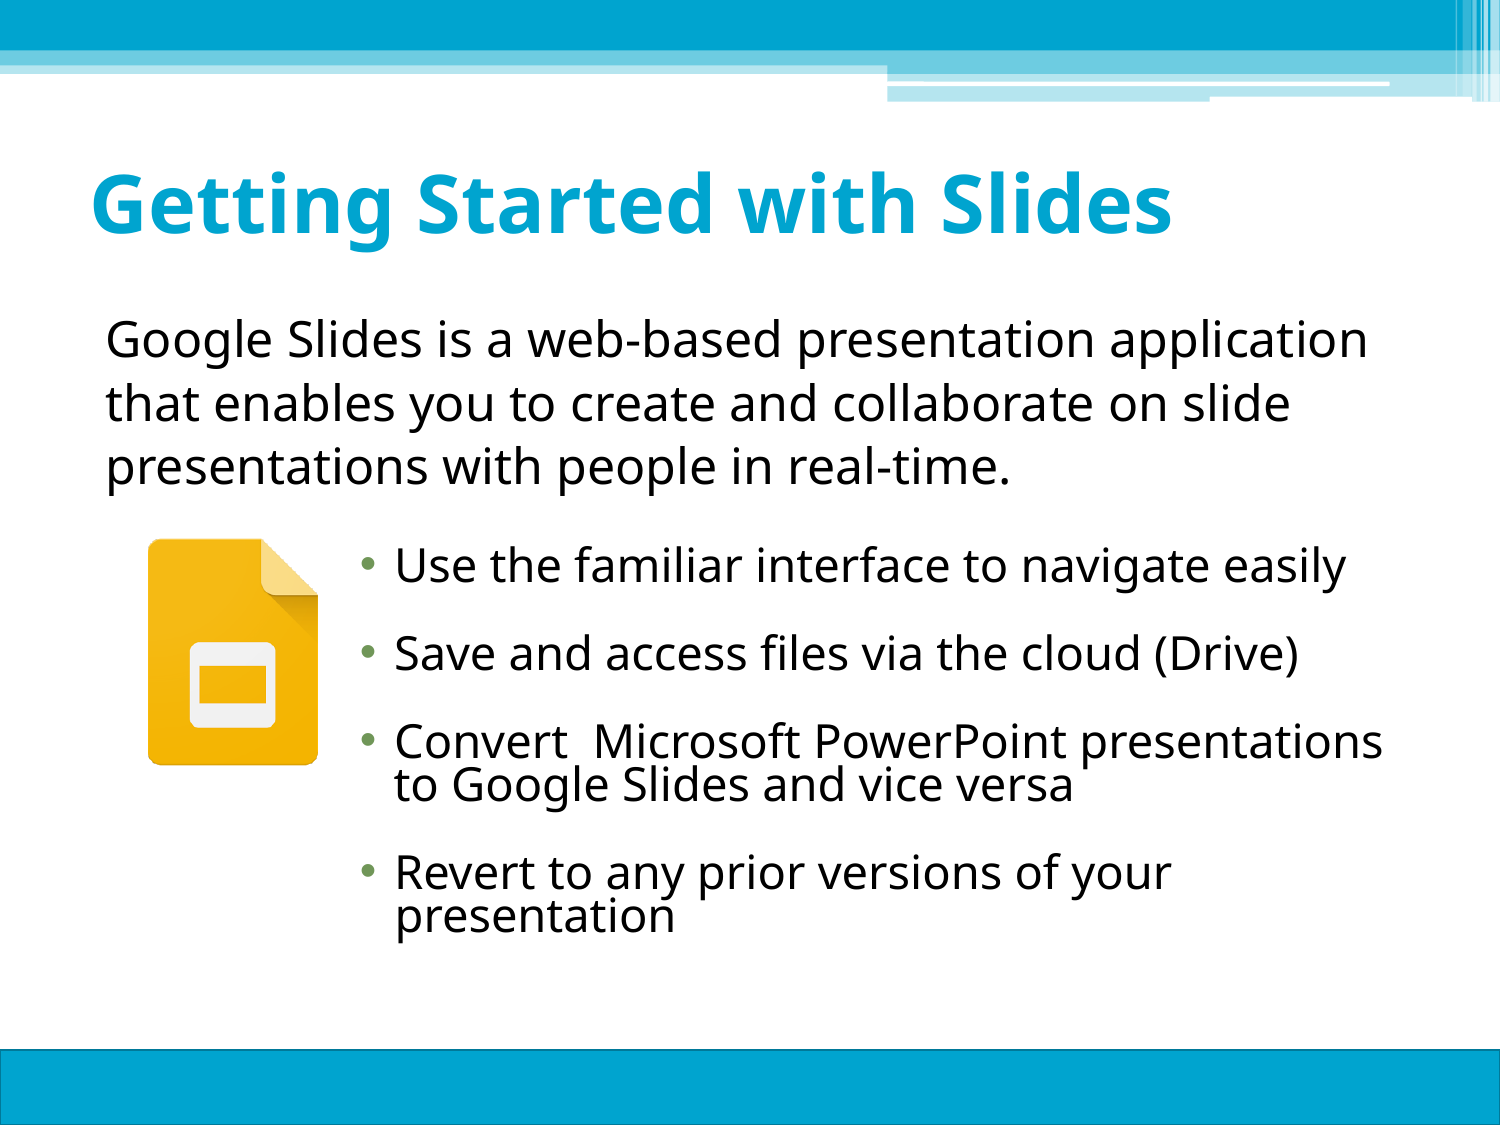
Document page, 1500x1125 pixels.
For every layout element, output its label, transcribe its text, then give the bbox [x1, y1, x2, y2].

title Getting Started with Slides [75, 115, 1418, 288]
text_box Use the familiar interface to navigate easily Save and access files via the cloud (Drive) Convert Microsoft PowerPoint presentations to Google Slides and vice versa Revert to any prior versions of your presentation [324, 499, 1400, 1088]
list Google Slides is a web-based presentation application that enables you to create and collaborate on slide presentations with people in real-time. [69, 299, 1412, 638]
picture [112, 531, 353, 772]
text_box [0, 1049, 1500, 1125]
